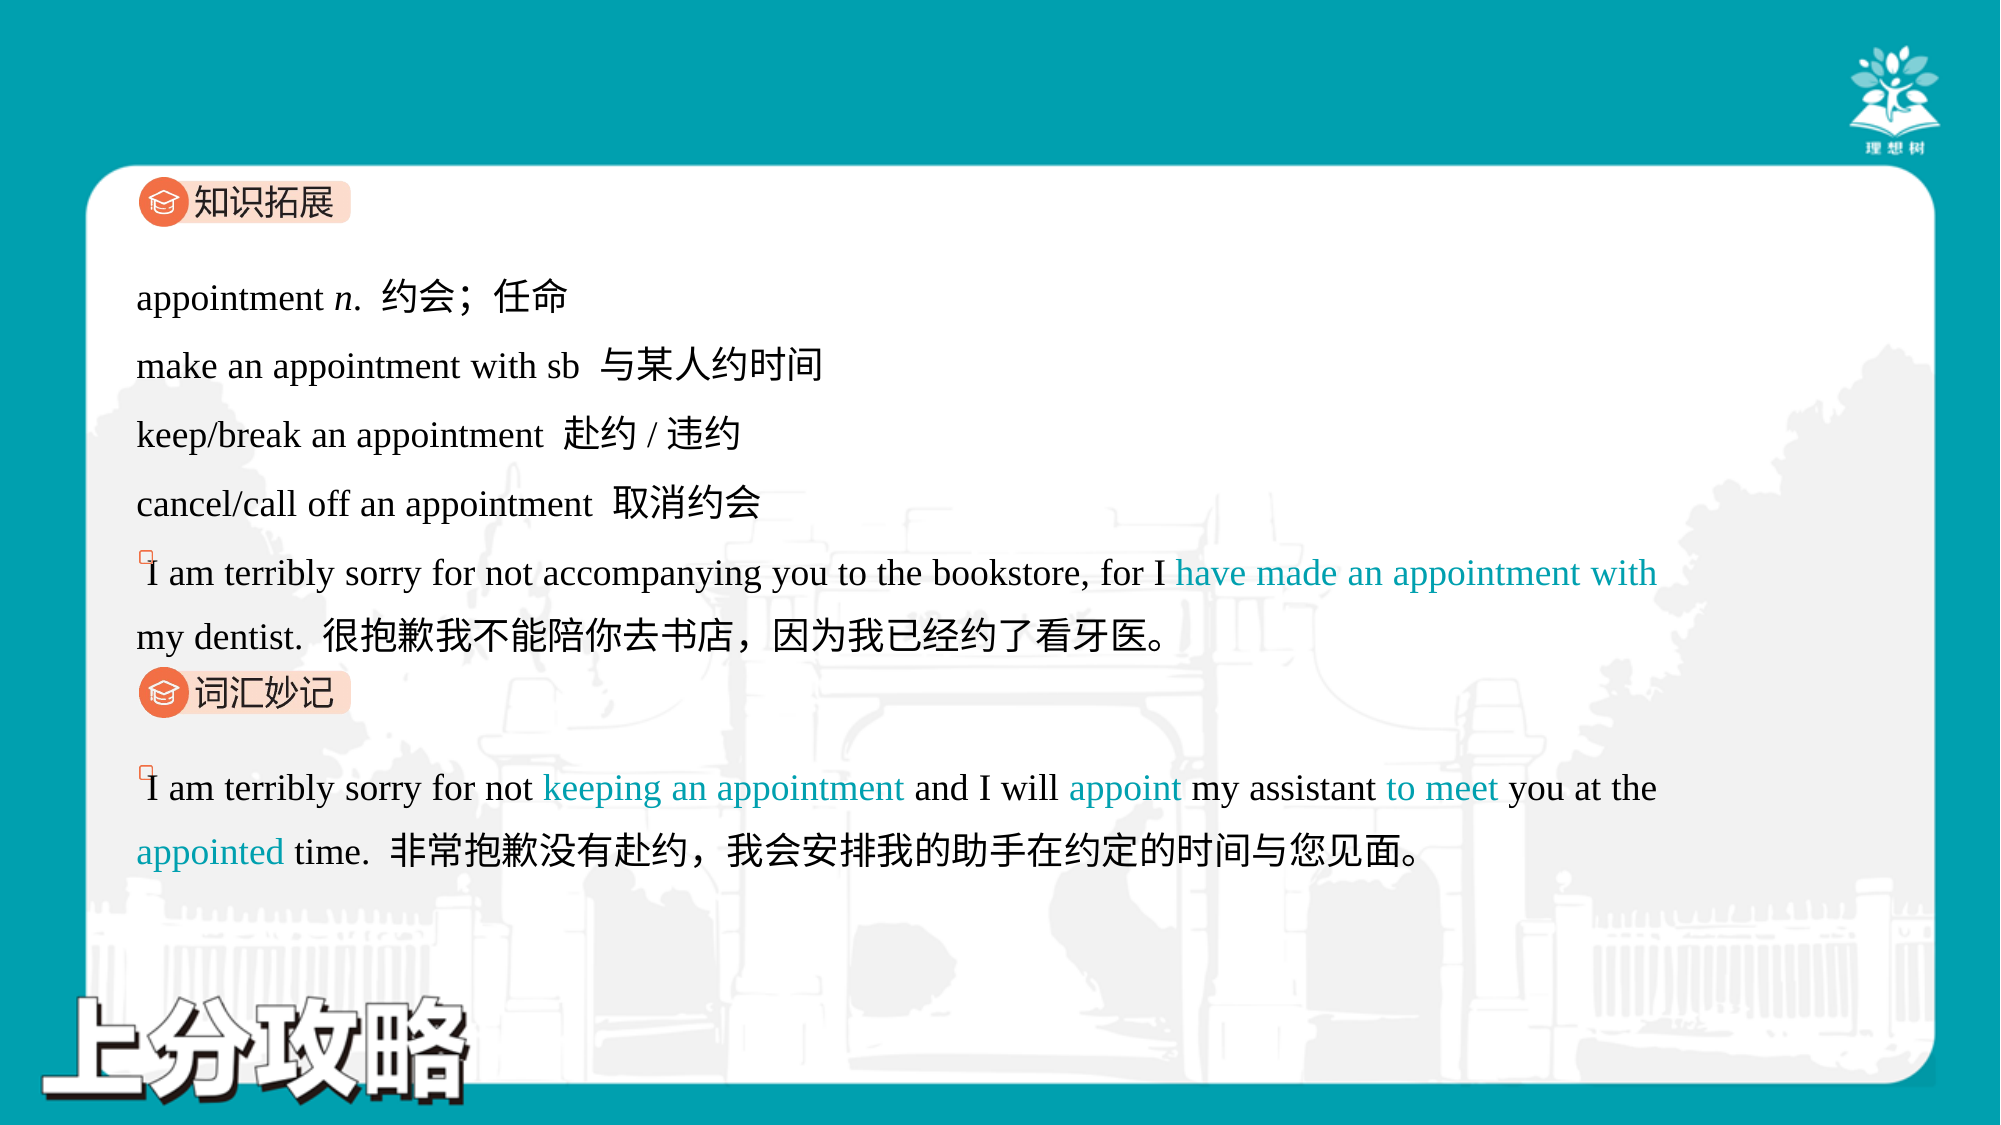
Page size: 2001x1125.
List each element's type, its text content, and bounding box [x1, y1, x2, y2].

text_box I am terribly sorry for not keeping an appointment and I will appoint my assistant to meet you at the appointed time. 非常抱歉没有赴约，我会安排我的助手在约定的时间与您见面。#57 [136, 738, 1865, 865]
text_box appointment n. 约会；任命 make an appointment with sb 与某人约时间 keep/break an appointment 赴约/违约 cancel/call off an appointment 取消约会 I am terribly sorry for not accompanying you to the bookstore, for I have made an appointment with my dentist. 很抱歉我不能陪你去书店，因为我已经约了看牙医。#55 [136, 249, 1865, 650]
picture [0, 0, 2000, 1125]
